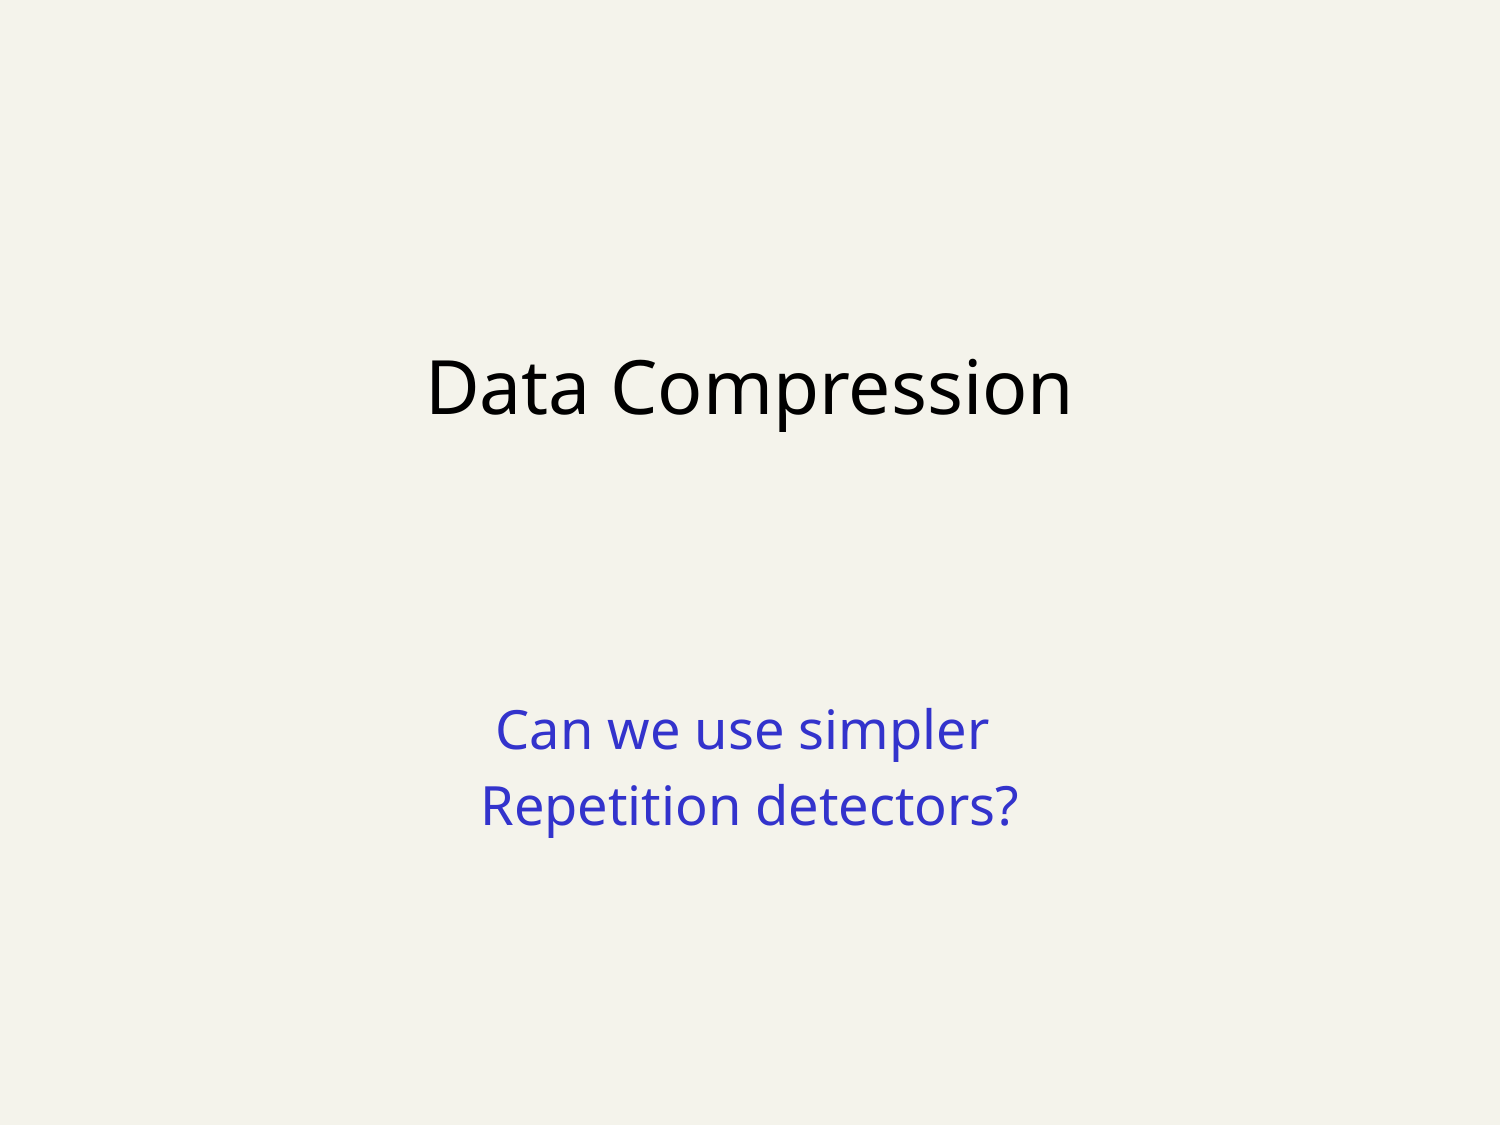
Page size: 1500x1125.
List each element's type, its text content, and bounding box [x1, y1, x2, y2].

subtitle Can we use simpler Repetition detectors? [224, 687, 1276, 976]
title Data Compression [112, 249, 1388, 438]
